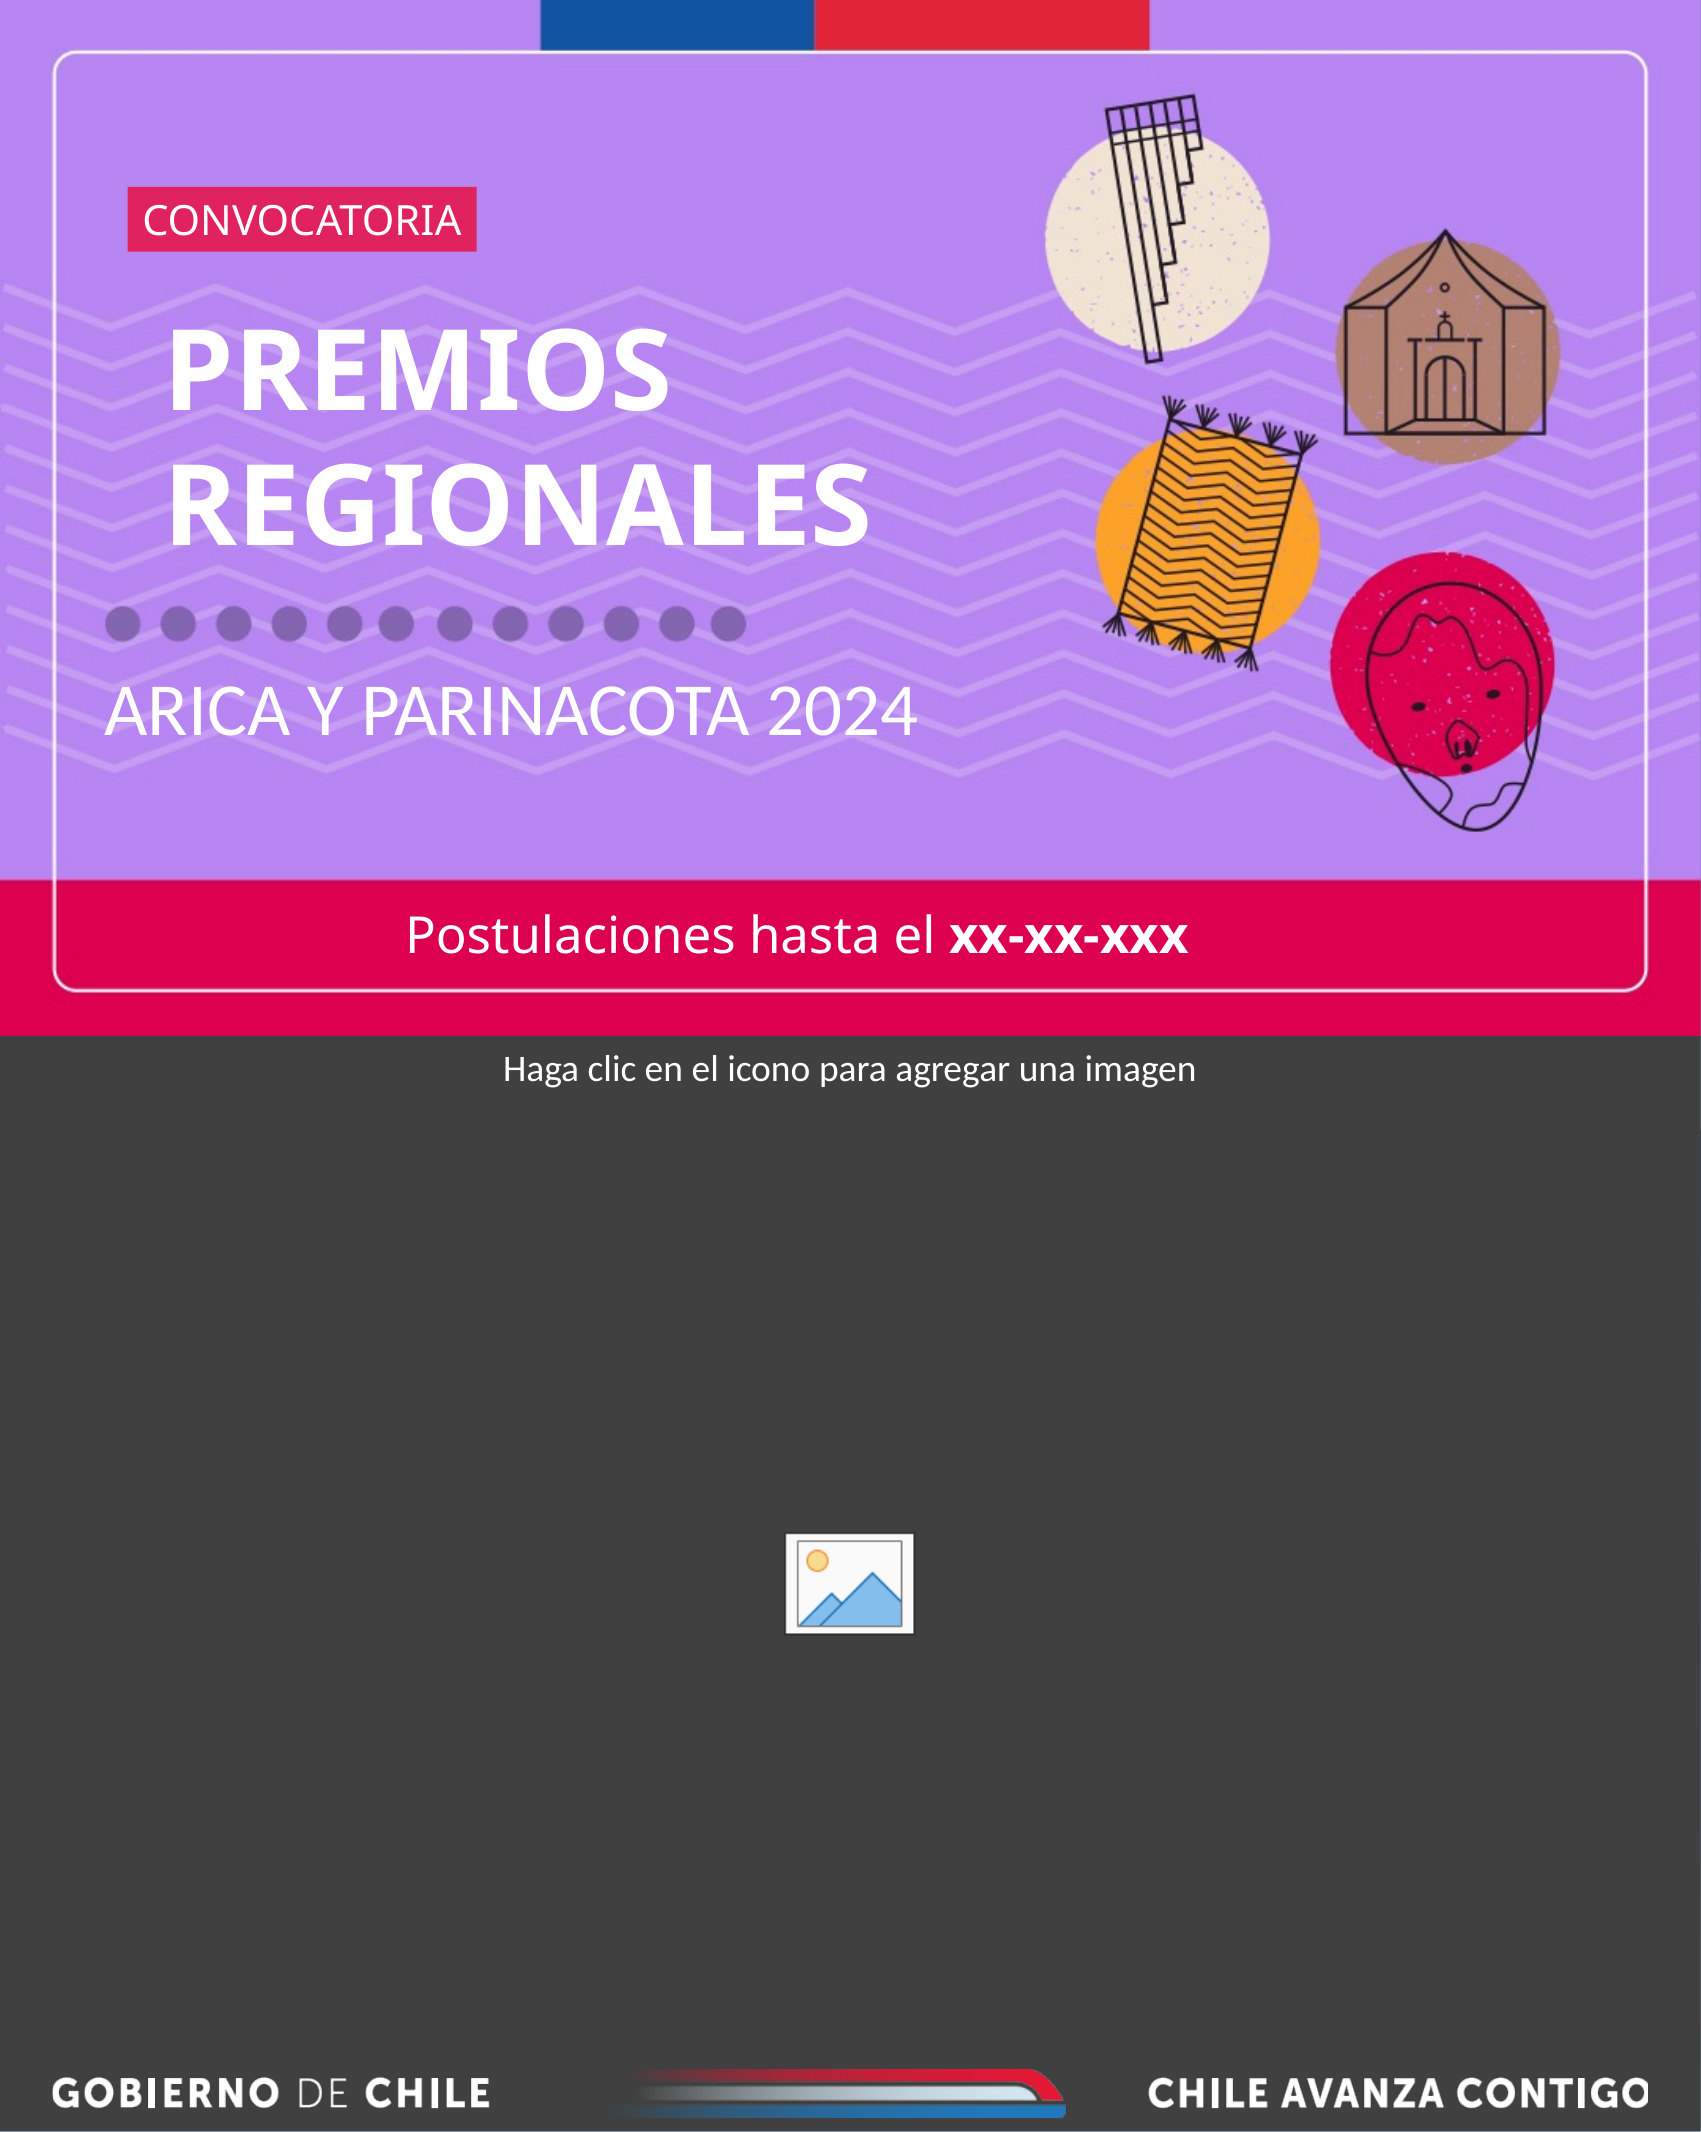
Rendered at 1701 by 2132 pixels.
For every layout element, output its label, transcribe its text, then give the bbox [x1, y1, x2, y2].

text_box Postulaciones hasta el xx-xx-xxx [390, 895, 1311, 972]
text_box PREMIOS REGIONALES [148, 290, 889, 575]
text_box ARICA Y PARINACOTA 2024 [89, 652, 1017, 758]
picture [0, 1036, 1701, 2132]
text_box CONVOCATORIA [127, 186, 477, 252]
